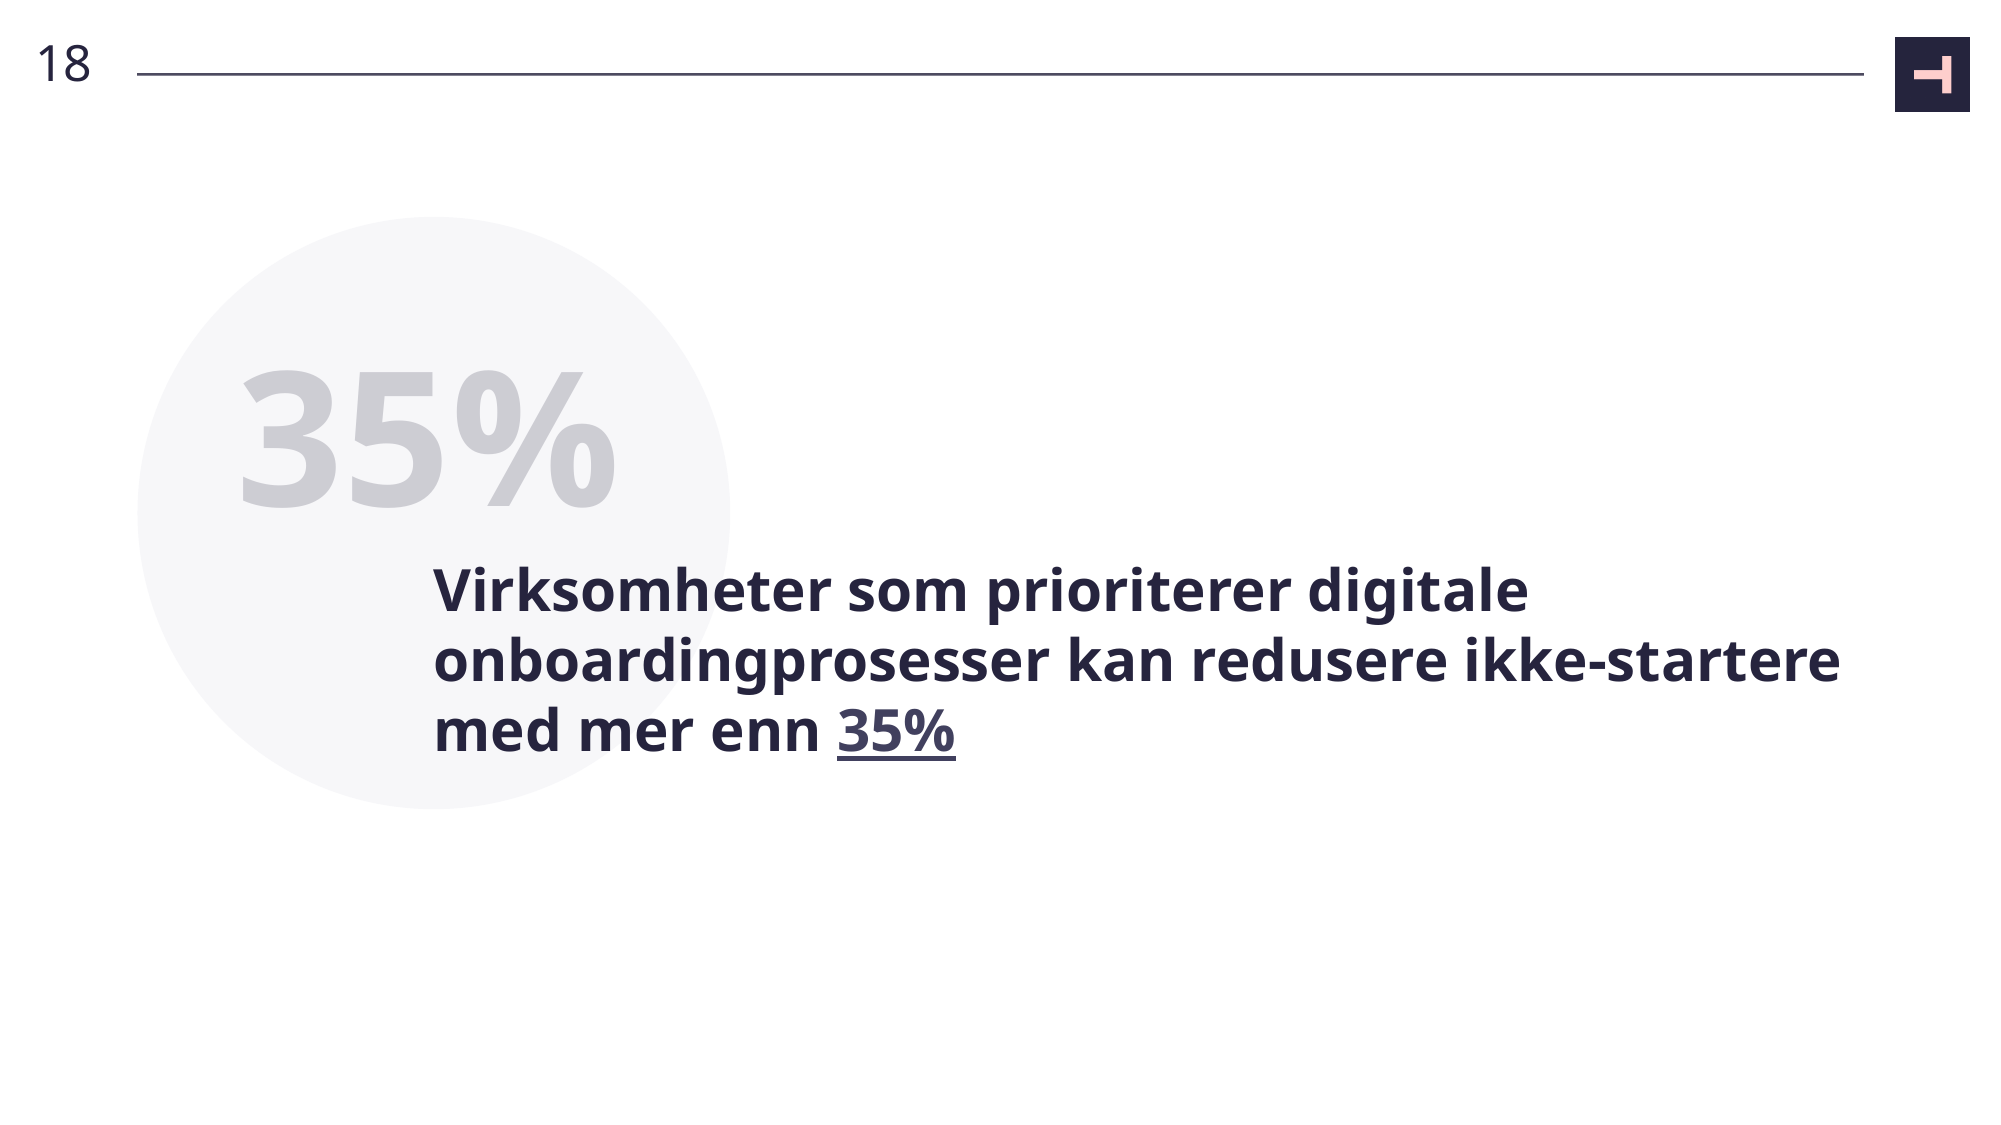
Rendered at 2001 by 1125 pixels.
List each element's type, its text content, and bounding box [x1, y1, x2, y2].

slide_number 18 [35, 35, 138, 96]
picture [1895, 37, 1970, 112]
text_box 35% [221, 311, 636, 552]
text_box [136, 215, 732, 811]
title Virksomheter som prioriterer digitale onboardingprosesser kan redusere ikke-startere med mer enn 35% [433, 520, 1953, 806]
